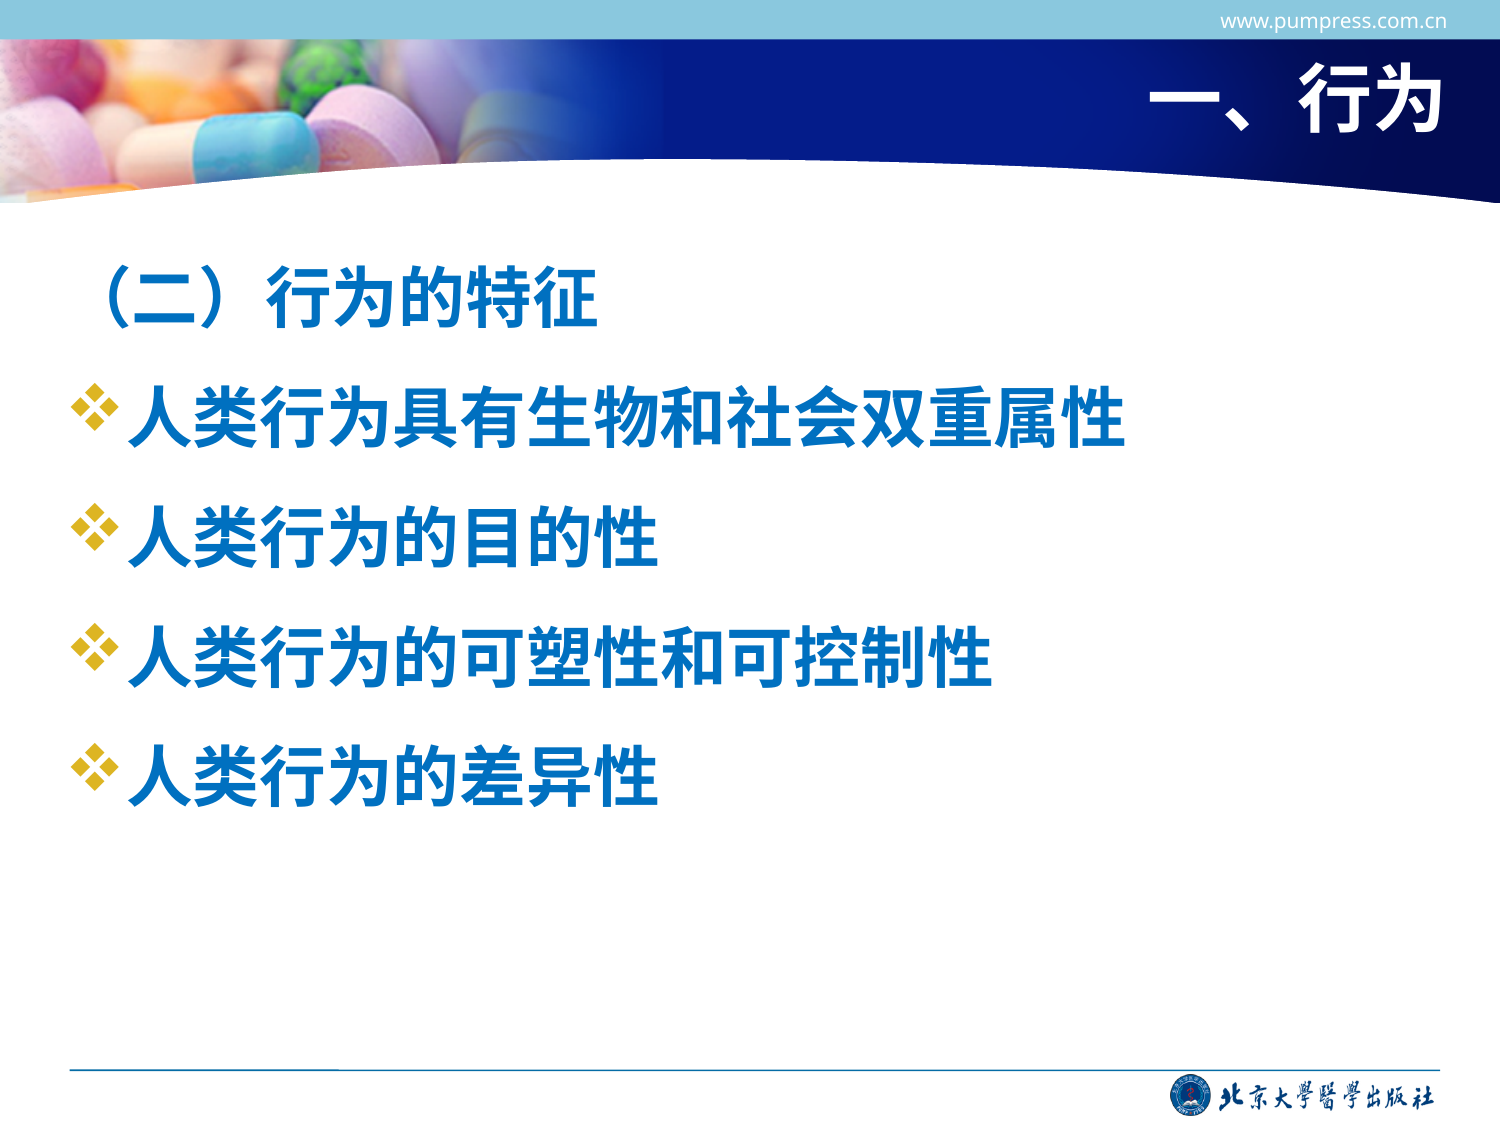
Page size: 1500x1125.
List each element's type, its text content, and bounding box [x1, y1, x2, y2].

slide_number www.pumpress.com.cn [1024, 0, 1463, 38]
list （二）行为的特征 人类行为具有生物和社会双重属性 人类行为的目的性 人类行为的可塑性和可控制性 人类行为的差异性 [49, 207, 1463, 1026]
picture [1170, 1074, 1436, 1118]
picture [0, 40, 1500, 203]
title 一、行为 [137, 49, 1463, 143]
